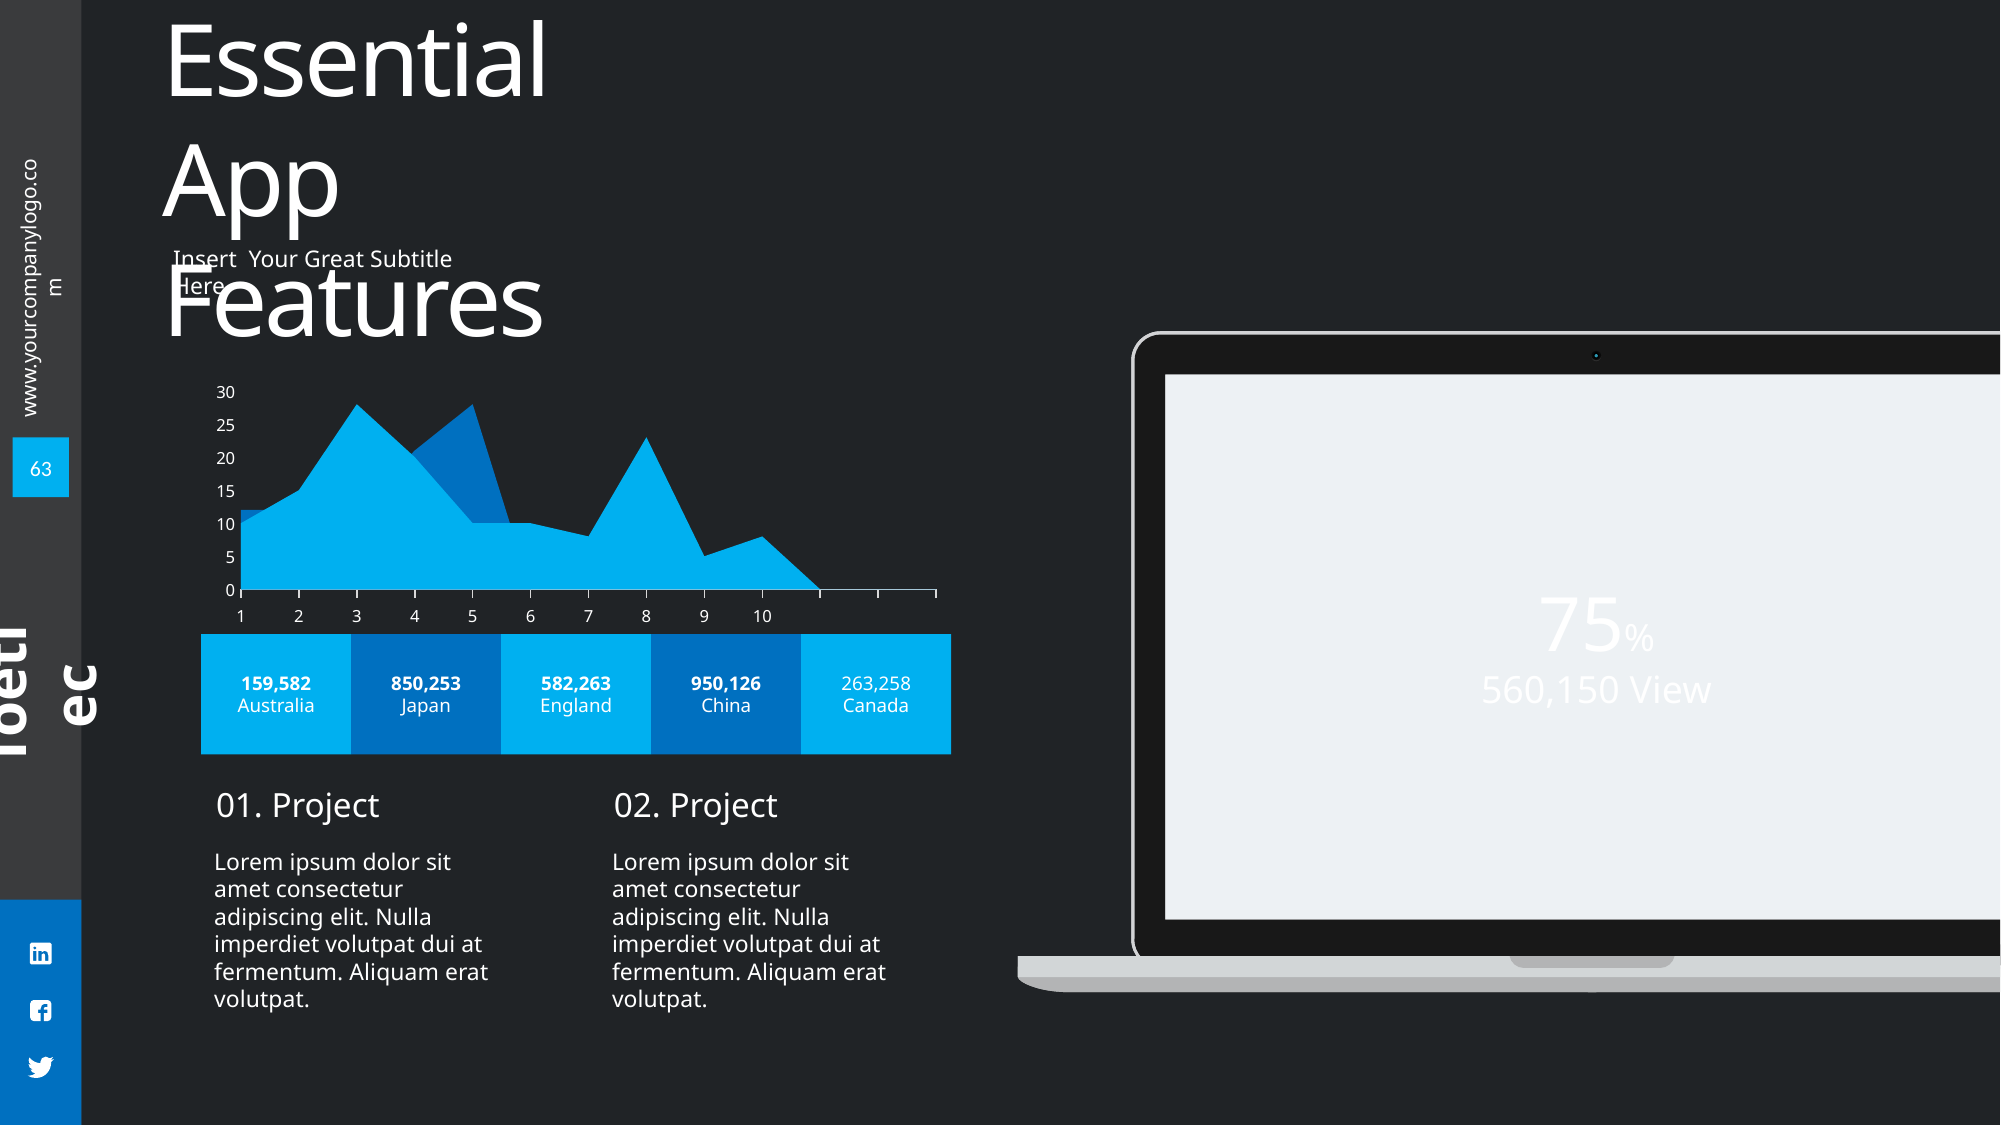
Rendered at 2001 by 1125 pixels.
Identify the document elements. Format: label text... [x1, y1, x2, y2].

text_box 263,258 Canada [800, 633, 952, 755]
text_box 02. Project [598, 755, 821, 840]
text_box 850,253 Japan [350, 633, 500, 755]
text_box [1017, 331, 2000, 993]
text_box 159,582 Australia [200, 633, 350, 755]
picture [1160, 365, 2000, 924]
chart [201, 374, 952, 633]
text_box Lorem ipsum dolor sit amet consectetur adipiscing elit. Nulla imperdiet volutpat dui at fermentum. Aliquam erat volutpat. [199, 840, 512, 1020]
text_box 950,126 China [650, 633, 800, 755]
slide_number 63 [12, 437, 69, 498]
text_box Essential App Features [147, 116, 677, 236]
text_box 582,263 England [500, 633, 650, 755]
text_box Insert Your Great Subtitle Here [158, 237, 512, 307]
text_box Lorem ipsum dolor sit amet consectetur adipiscing elit. Nulla imperdiet volutpat dui at fermentum. Aliquam erat volutpat. [597, 840, 910, 1020]
text_box 01. Project [201, 755, 423, 840]
